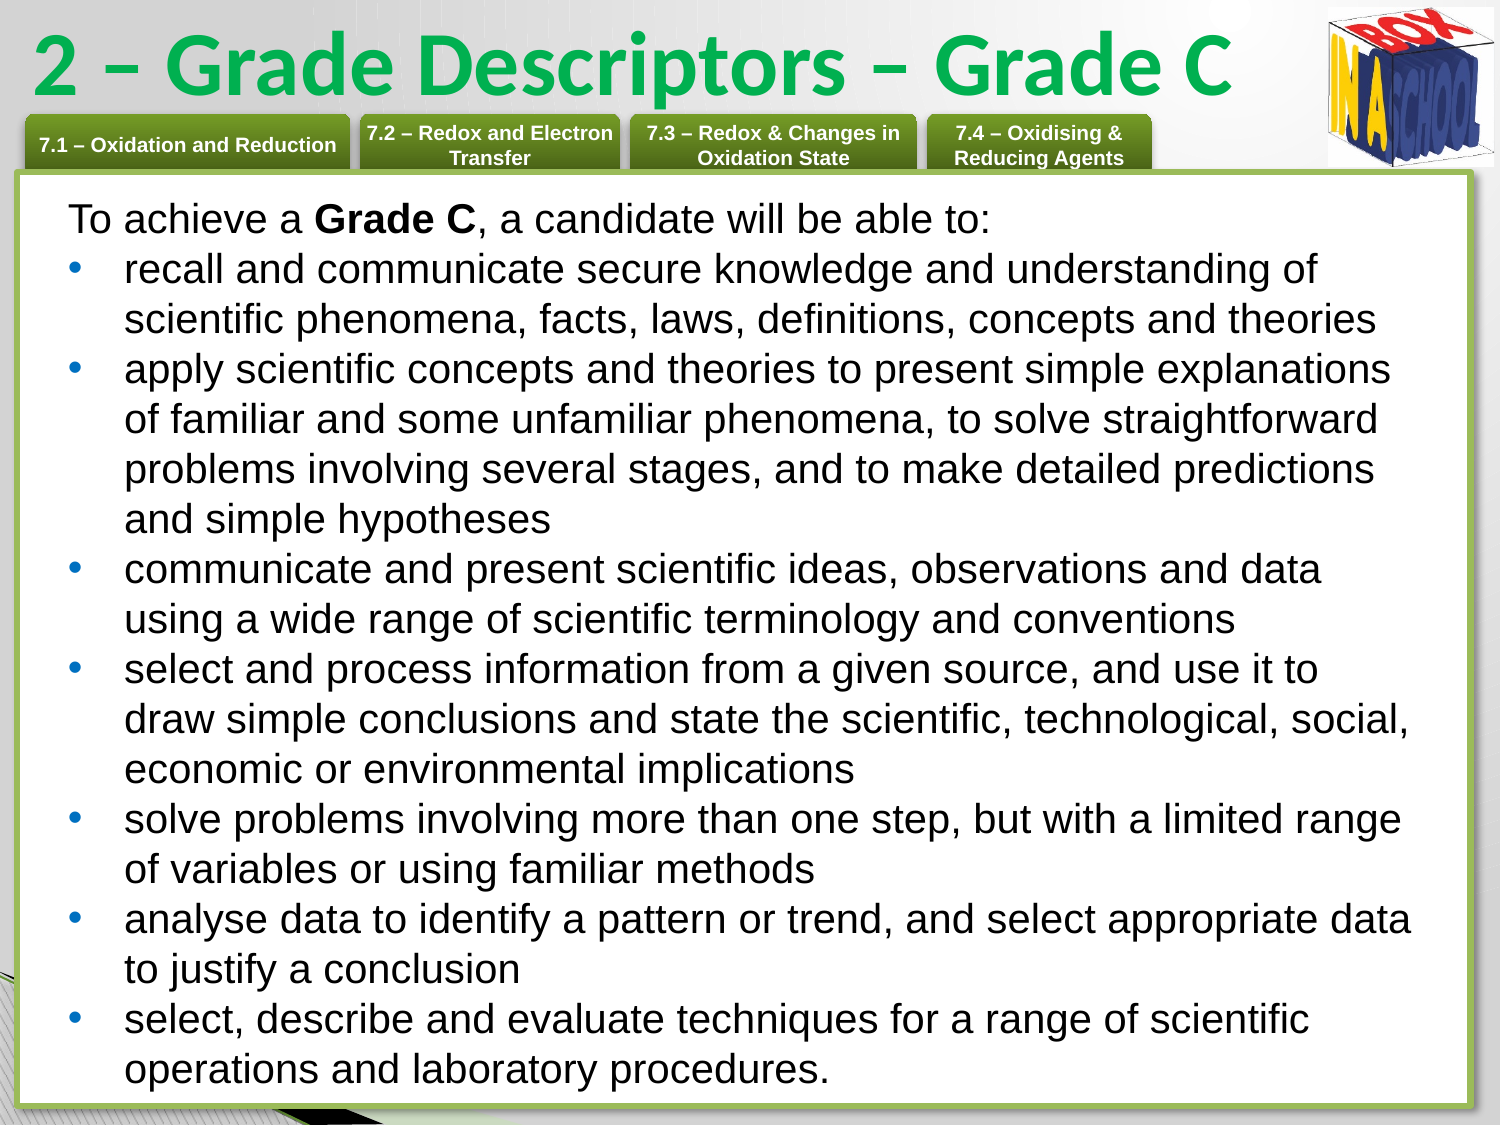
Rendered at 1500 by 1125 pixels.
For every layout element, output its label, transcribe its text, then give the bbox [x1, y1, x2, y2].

text_box To achieve a Grade C, a candidate will be able to: recall and communicate secure knowledge and understanding of scientific phenomena, facts, laws, definitions, concepts and theories apply scientific concepts and theories to present simple explanations of familiar and some unfamiliar phenomena, to solve straightforward problems involving several stages, and to make detailed predictions and simple hypotheses communicate and present scientific ideas, observations and data using a wide range of scientific terminology and conventions select and process information from a given source, and use it to draw simple conclusions and state the scientific, technological, social, economic or environmental implications solve problems involving more than one step, but with a limited range of variables or using familiar methods analyse data to identify a pattern or trend, and select appropriate data to justify a conclusion select, describe and evaluate techniques for a range of scientific operations and laboratory procedures. [53, 184, 1436, 1100]
title 2 – Grade Descriptors – Grade C [17, 7, 1258, 110]
picture [1328, 7, 1495, 167]
picture [281, 1114, 303, 1125]
